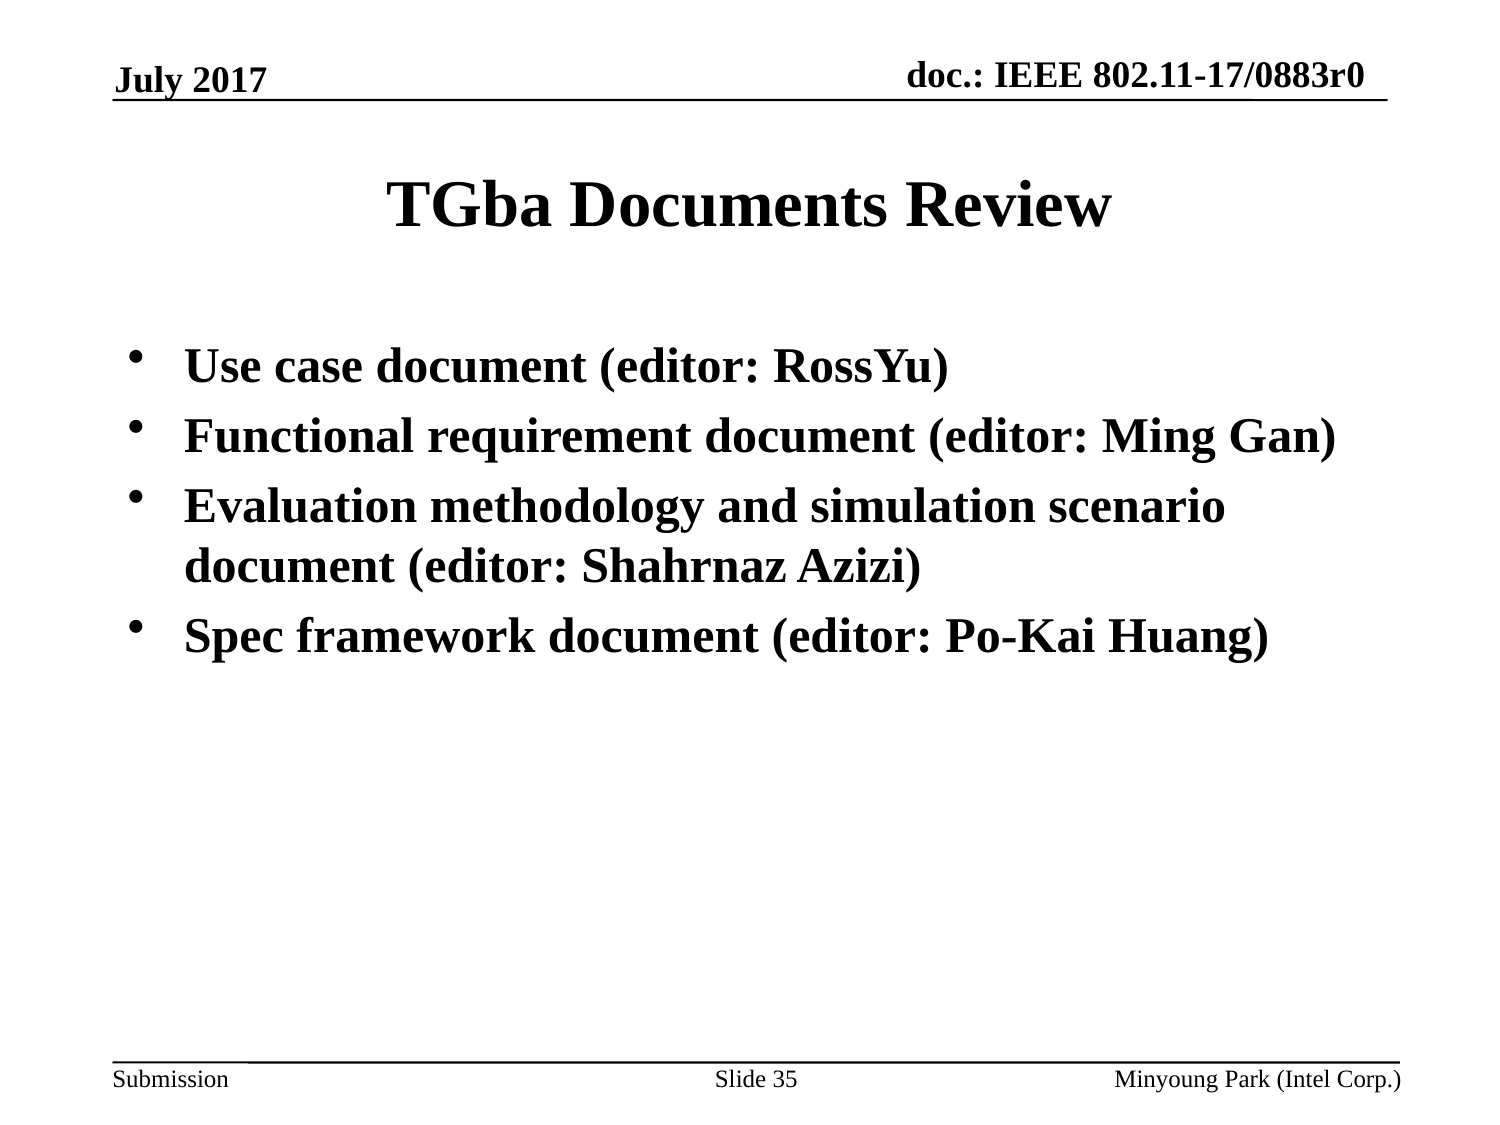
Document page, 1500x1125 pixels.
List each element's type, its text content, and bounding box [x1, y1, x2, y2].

title TGba Documents Review [112, 112, 1388, 288]
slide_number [114, 54, 374, 101]
slide_number Slide 35 [712, 1061, 800, 1093]
footer Minyoung Park (Intel Corp.) [949, 1061, 1402, 1093]
list Use case document (editor: RossYu) Functional requirement document (editor: Ming Gan) Evaluation methodology and simulation scenario document (editor: Shahrnaz Azizi) Spec framework document (editor: Po-Kai Huang) [112, 324, 1388, 1000]
